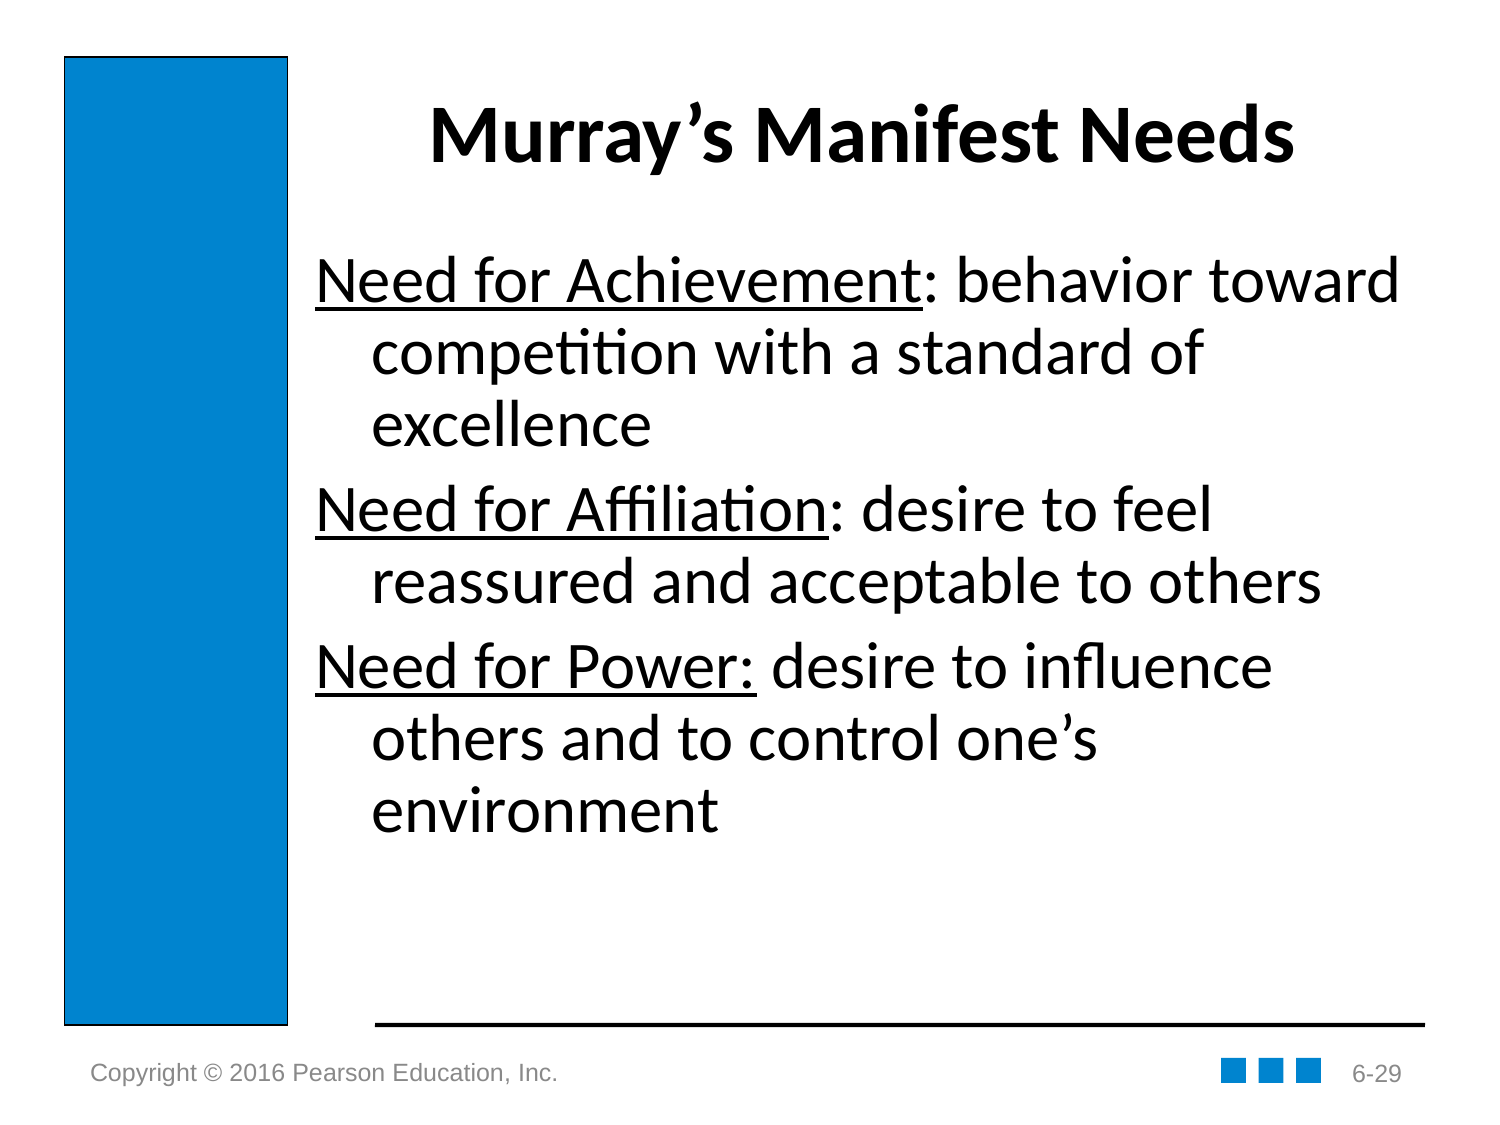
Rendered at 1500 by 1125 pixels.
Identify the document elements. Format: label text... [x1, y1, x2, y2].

text_box [1221, 1057, 1246, 1083]
text_box 6-29 [1333, 1050, 1421, 1095]
text_box Copyright © 2016 Pearson Education, Inc. [75, 1055, 625, 1088]
text_box [1258, 1057, 1284, 1083]
text_box [1296, 1057, 1321, 1083]
title Murray’s Manifest Needs [300, 50, 1425, 208]
text_box [64, 56, 288, 1025]
list Need for Achievement: behavior toward competition with a standard of excellence Need for Affiliation: desire to feel reassured and acceptable to others Need for Power: desire to influence others and to control one’s environment [300, 237, 1463, 950]
